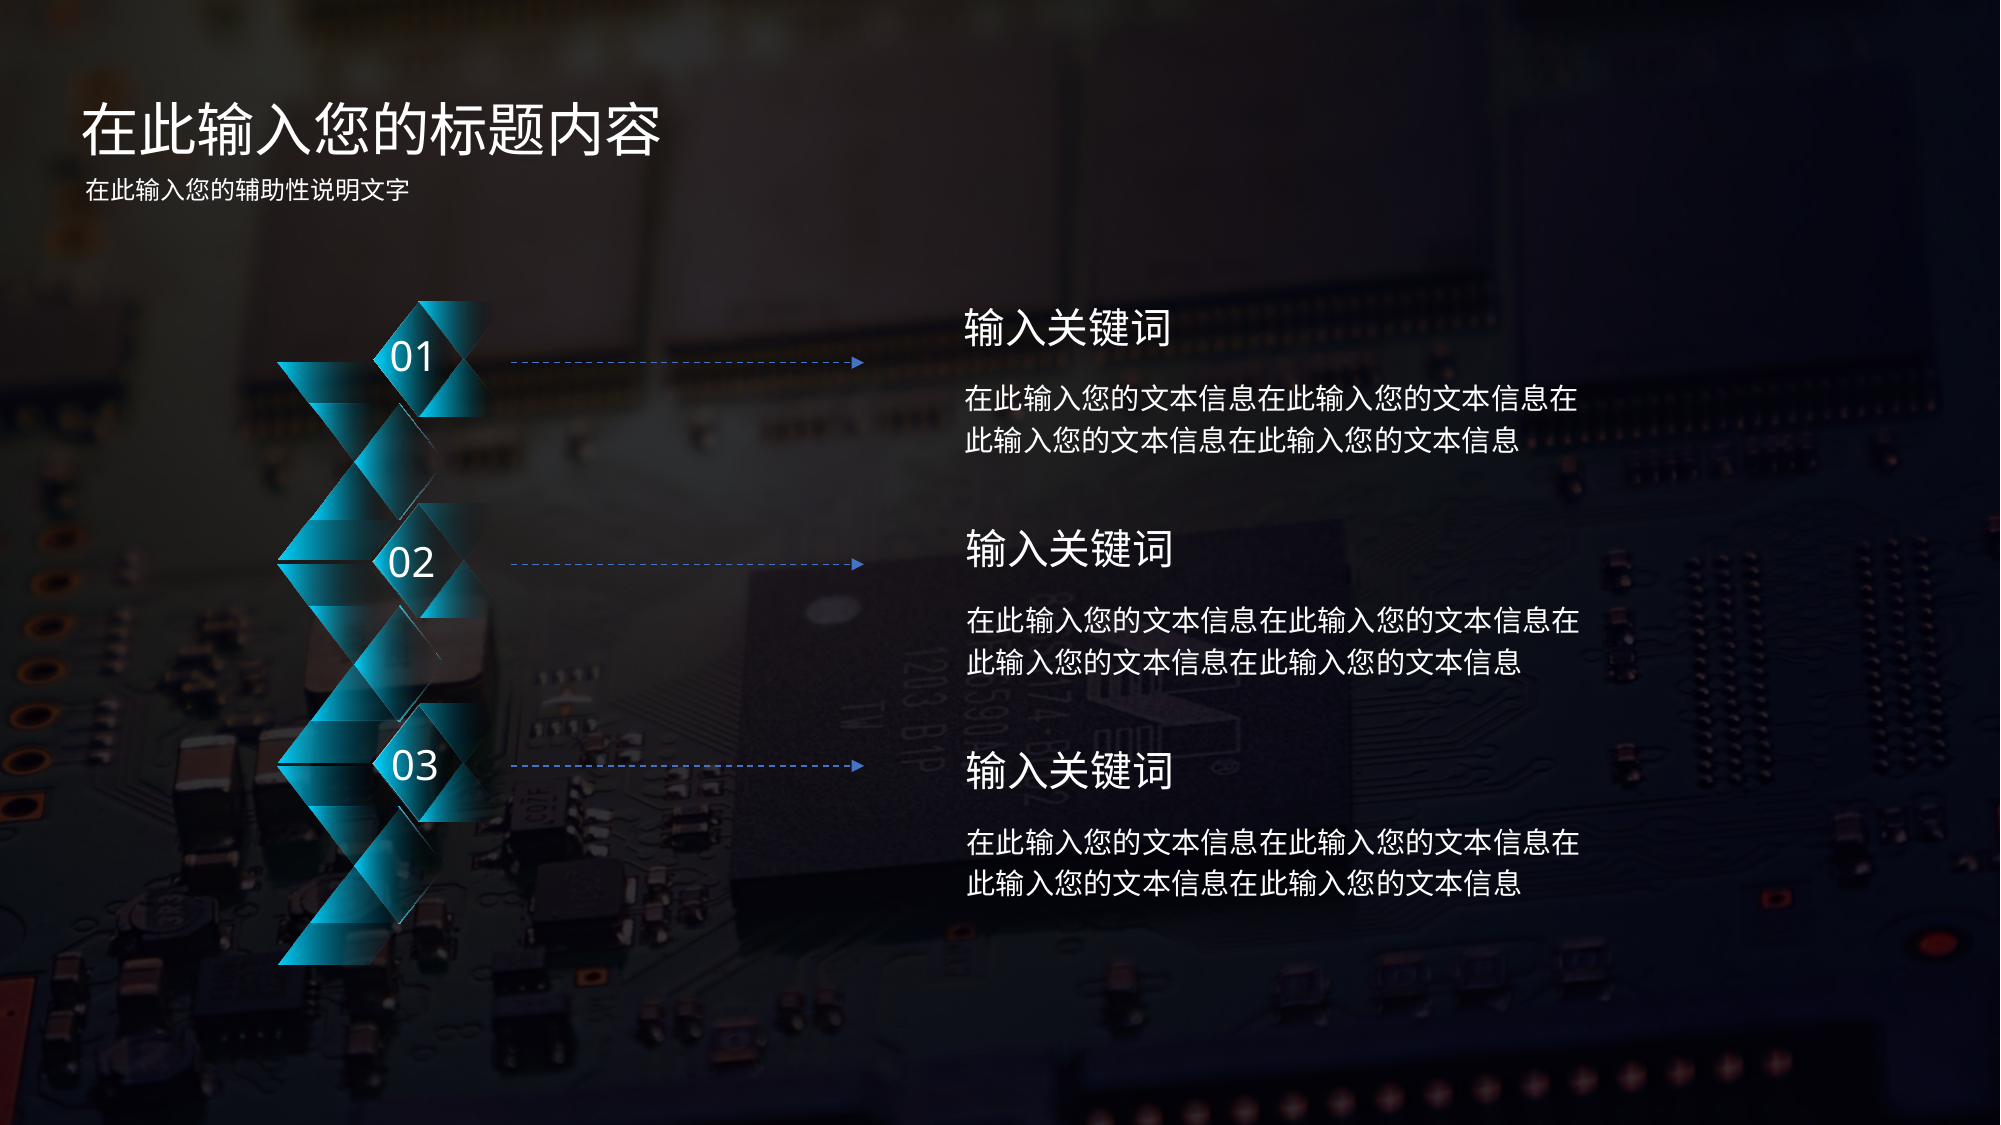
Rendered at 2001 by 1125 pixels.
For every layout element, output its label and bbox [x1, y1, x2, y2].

text_box [277, 301, 510, 965]
text_box [65, 85, 716, 213]
picture [0, 0, 2000, 1125]
text_box [964, 301, 1599, 456]
text_box [966, 523, 1601, 678]
text_box [966, 745, 1601, 900]
